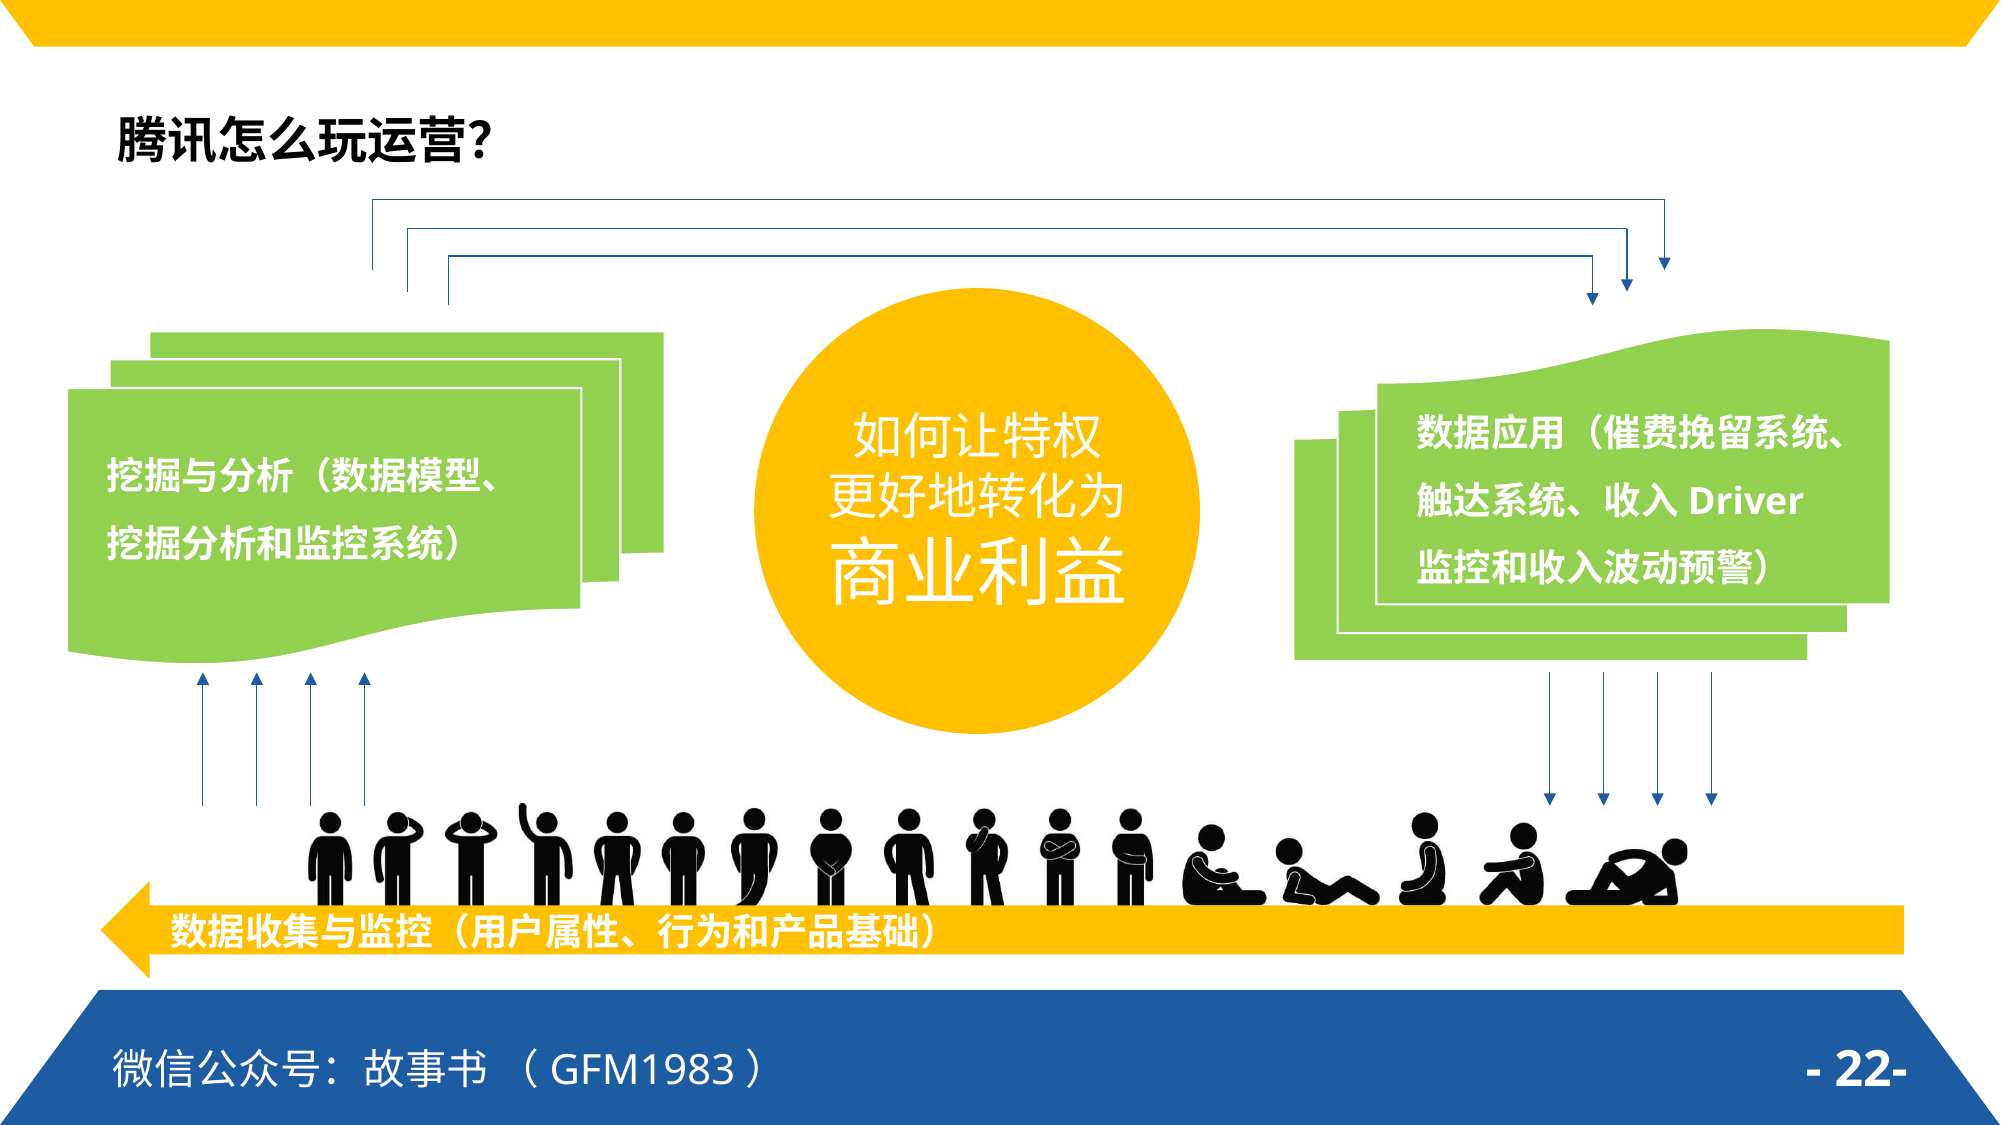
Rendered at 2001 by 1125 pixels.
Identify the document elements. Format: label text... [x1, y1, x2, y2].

picture [298, 803, 707, 922]
picture [726, 803, 1154, 922]
text_box [973, 904, 1906, 956]
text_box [1549, 672, 1712, 806]
text_box 腾讯怎么玩运营？ [102, 101, 533, 177]
text_box [0, 0, 2000, 48]
text_box [99, 878, 155, 982]
text_box 挖掘与分析（数据模型、 挖掘分析和监控系统） [92, 422, 535, 573]
text_box 微信公众号：故事书 （GFM1983） [98, 1035, 803, 1100]
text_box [372, 199, 1665, 306]
text_box [753, 306, 1202, 735]
text_box 数据应用（催费挽留系统、触达系统、收入Driver监控和收入波动预警） [1401, 379, 1865, 597]
text_box 数据收集与监控（用户属性、行为和产品基础） [155, 900, 973, 961]
text_box 如何让特权 更好地转化为 商业利益 [812, 397, 1142, 623]
picture [1171, 805, 1688, 909]
text_box [0, 988, 2000, 1125]
text_box - 22- [1790, 1029, 1923, 1105]
text_box [1292, 326, 1892, 663]
text_box [66, 330, 666, 666]
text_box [202, 672, 365, 806]
